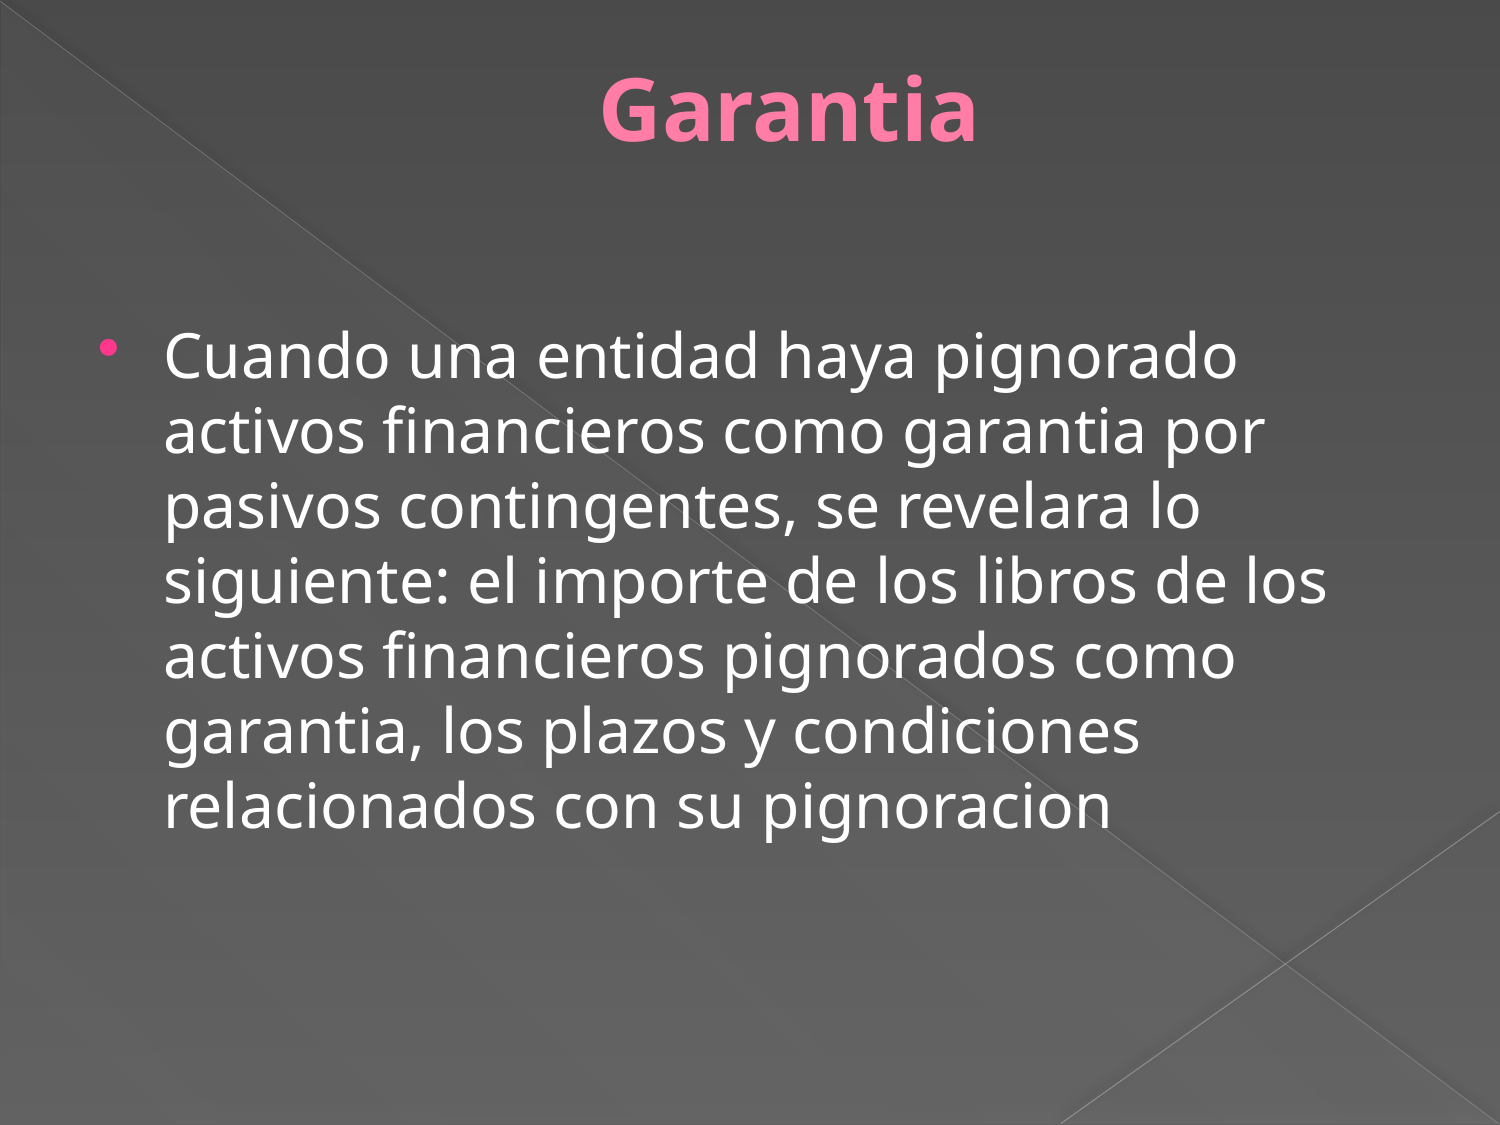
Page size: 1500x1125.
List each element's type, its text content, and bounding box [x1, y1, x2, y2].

list Cuando una entidad haya pignorado activos financieros como garantia por pasivos contingentes, se revelara lo siguiente: el importe de los libros de los activos financieros pignorados como garantia, los plazos y condiciones relacionados con su pignoracion [75, 308, 1425, 1059]
title Garantia [75, 43, 1425, 274]
